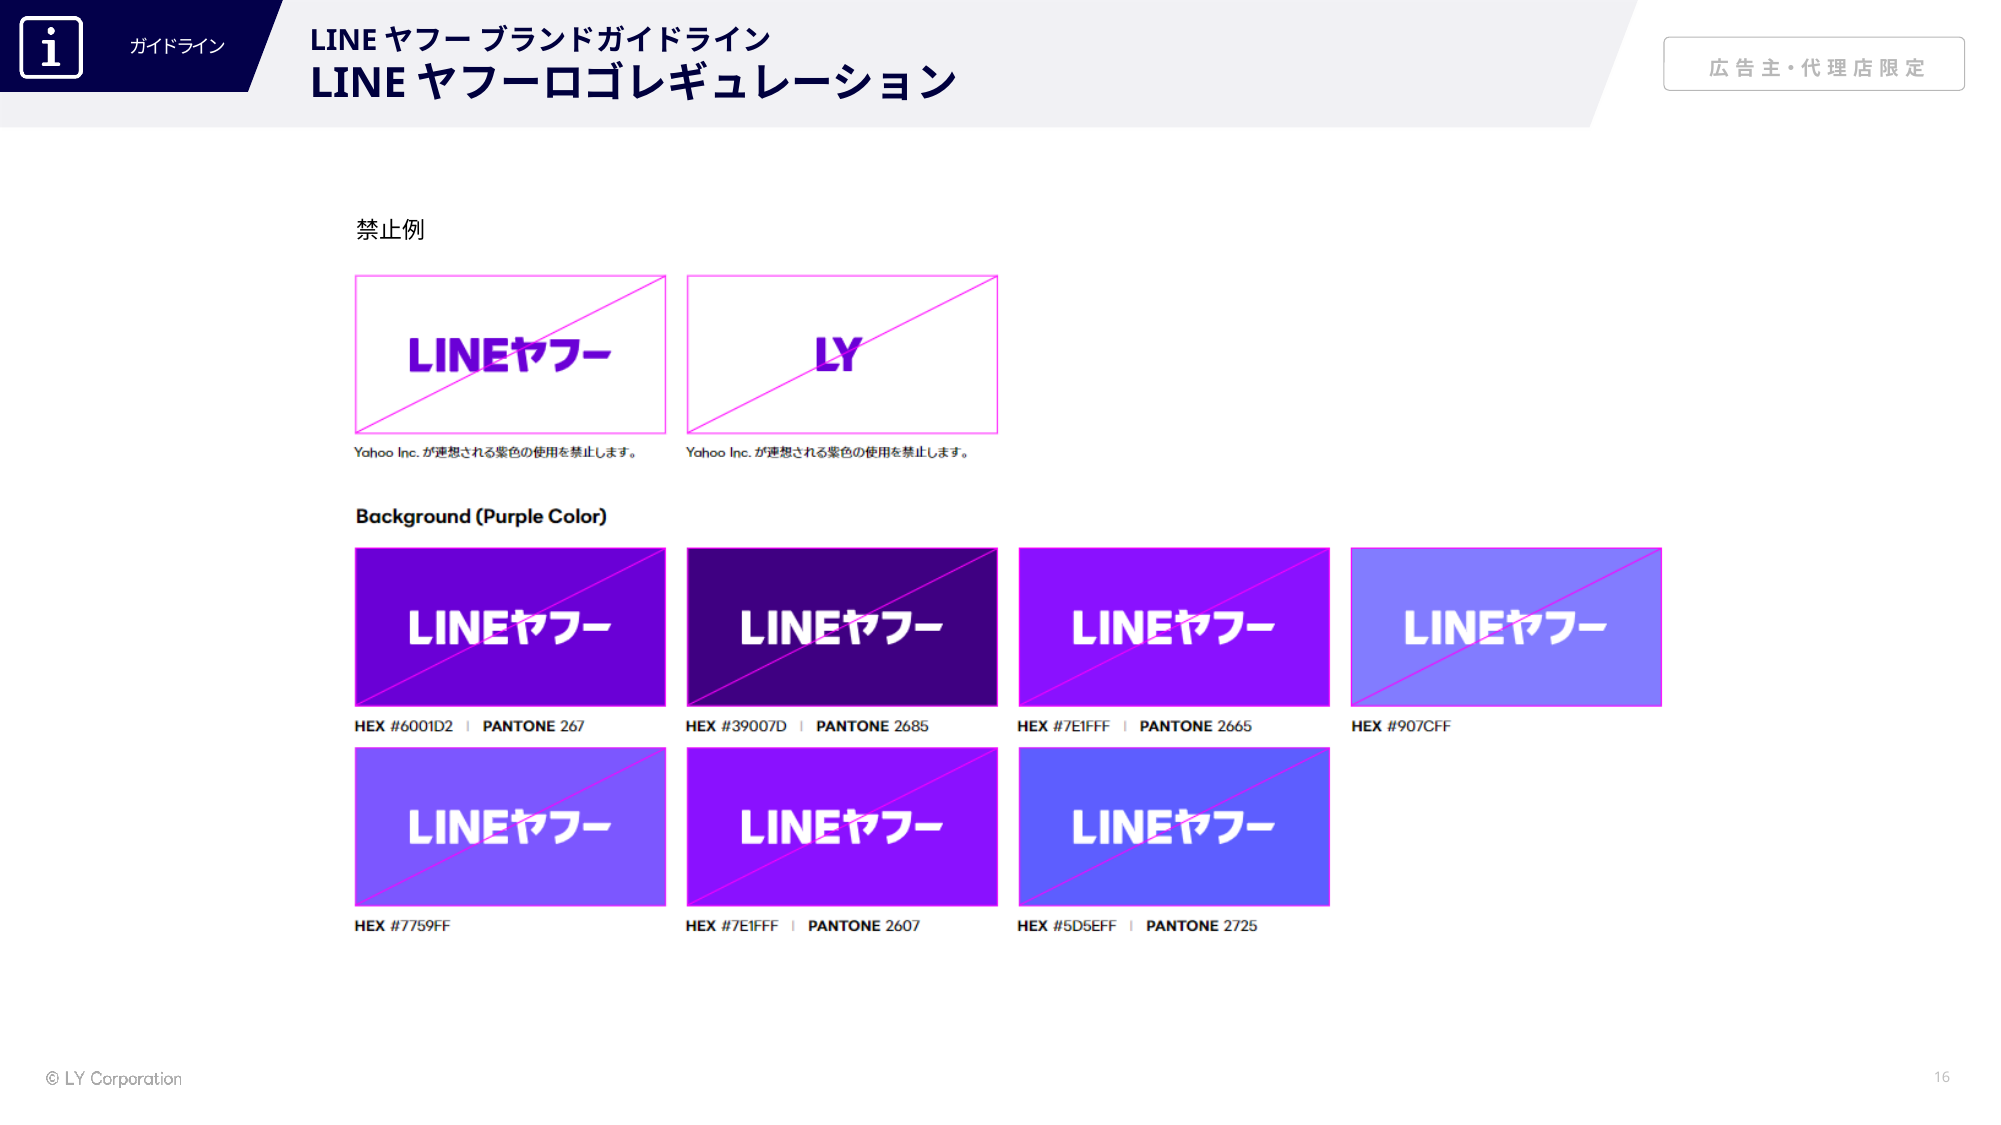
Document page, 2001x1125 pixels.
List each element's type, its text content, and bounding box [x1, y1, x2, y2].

picture [46, 1071, 181, 1088]
list ガイドライン [129, 11, 272, 79]
text_box 禁止例 [341, 208, 441, 251]
picture [9, 5, 92, 87]
text_box LINEヤフー ブランドガイドライン LINEヤフーロゴレギュレーション [309, 21, 2000, 114]
picture [350, 272, 1667, 936]
